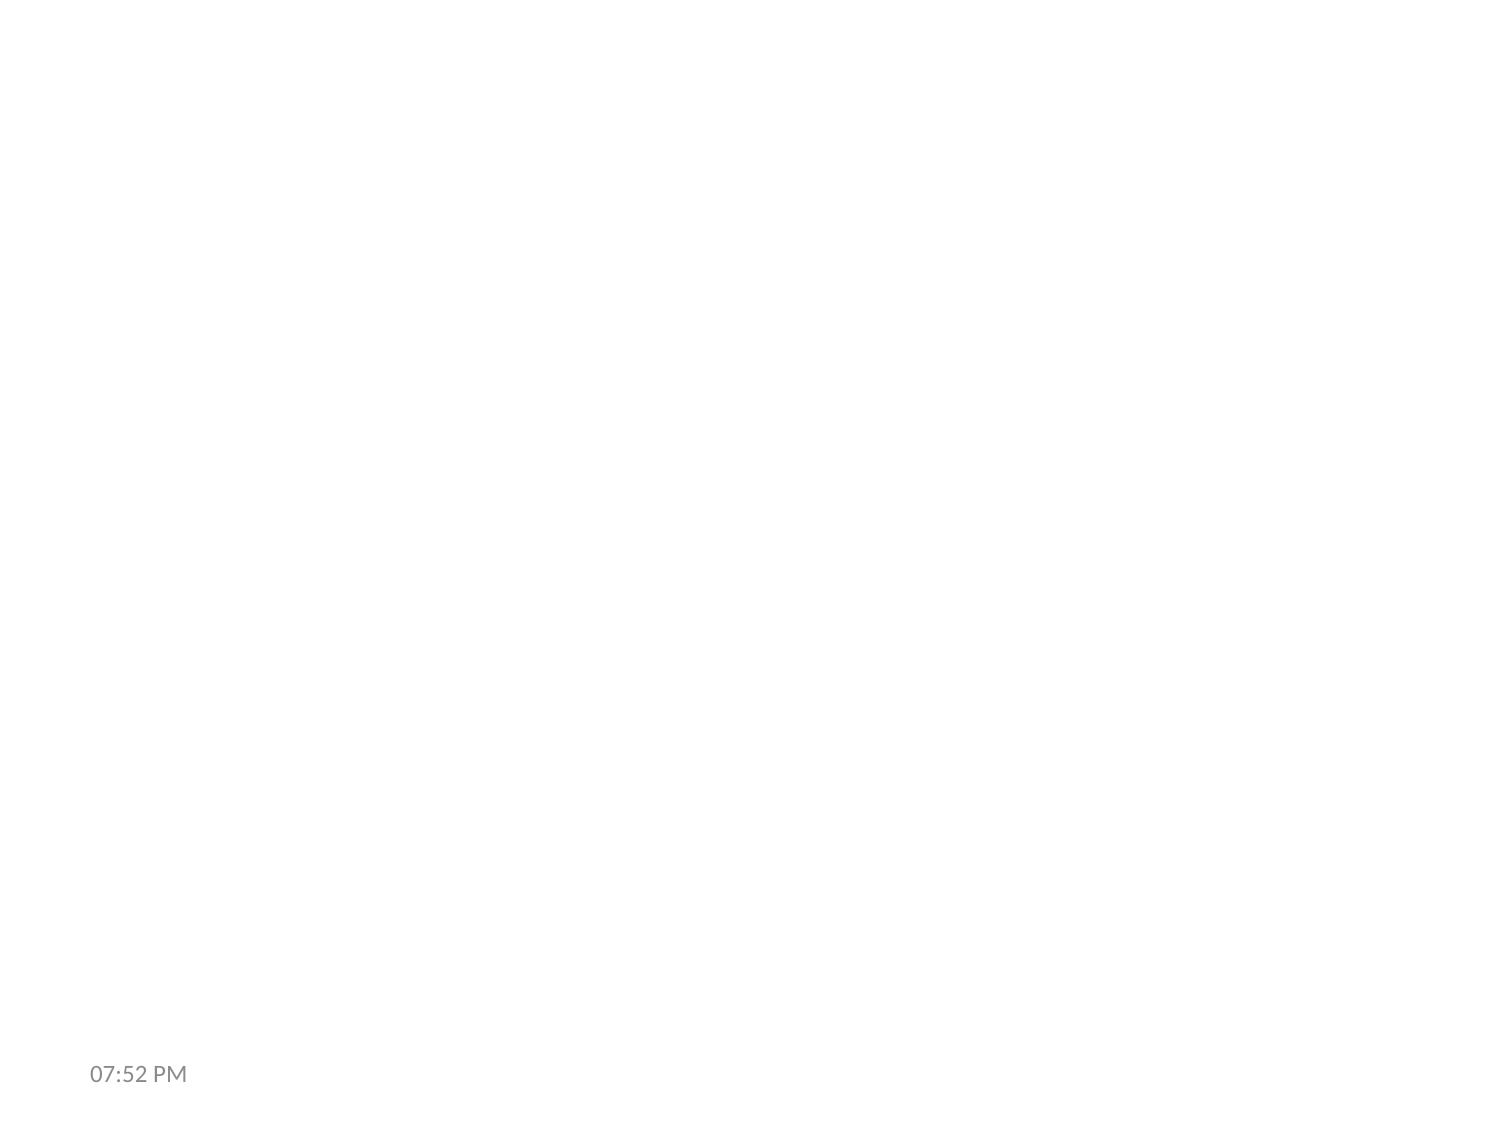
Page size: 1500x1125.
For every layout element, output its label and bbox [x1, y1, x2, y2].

slide_number [75, 1042, 425, 1103]
